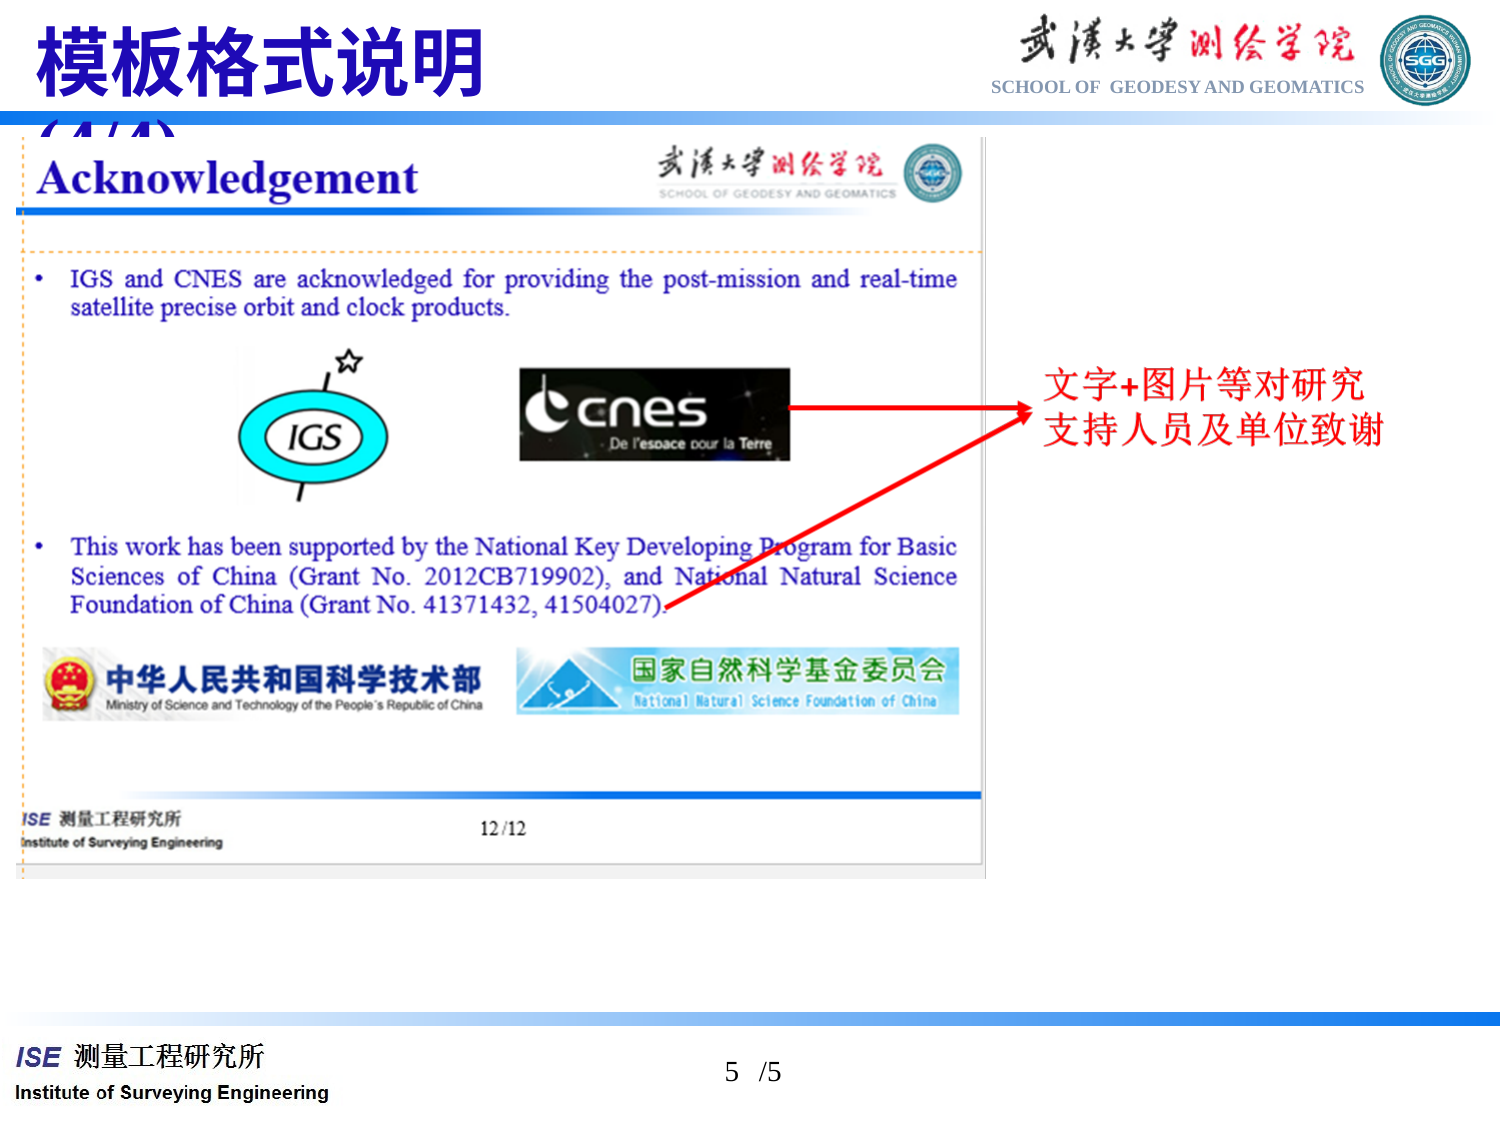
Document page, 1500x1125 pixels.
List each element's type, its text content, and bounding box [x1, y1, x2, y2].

list 模板格式说明 (4/4) [20, 18, 666, 91]
picture [2, 1037, 447, 1108]
picture [1009, 4, 1479, 112]
slide_number 5 [709, 1045, 790, 1106]
picture [16, 137, 1411, 879]
